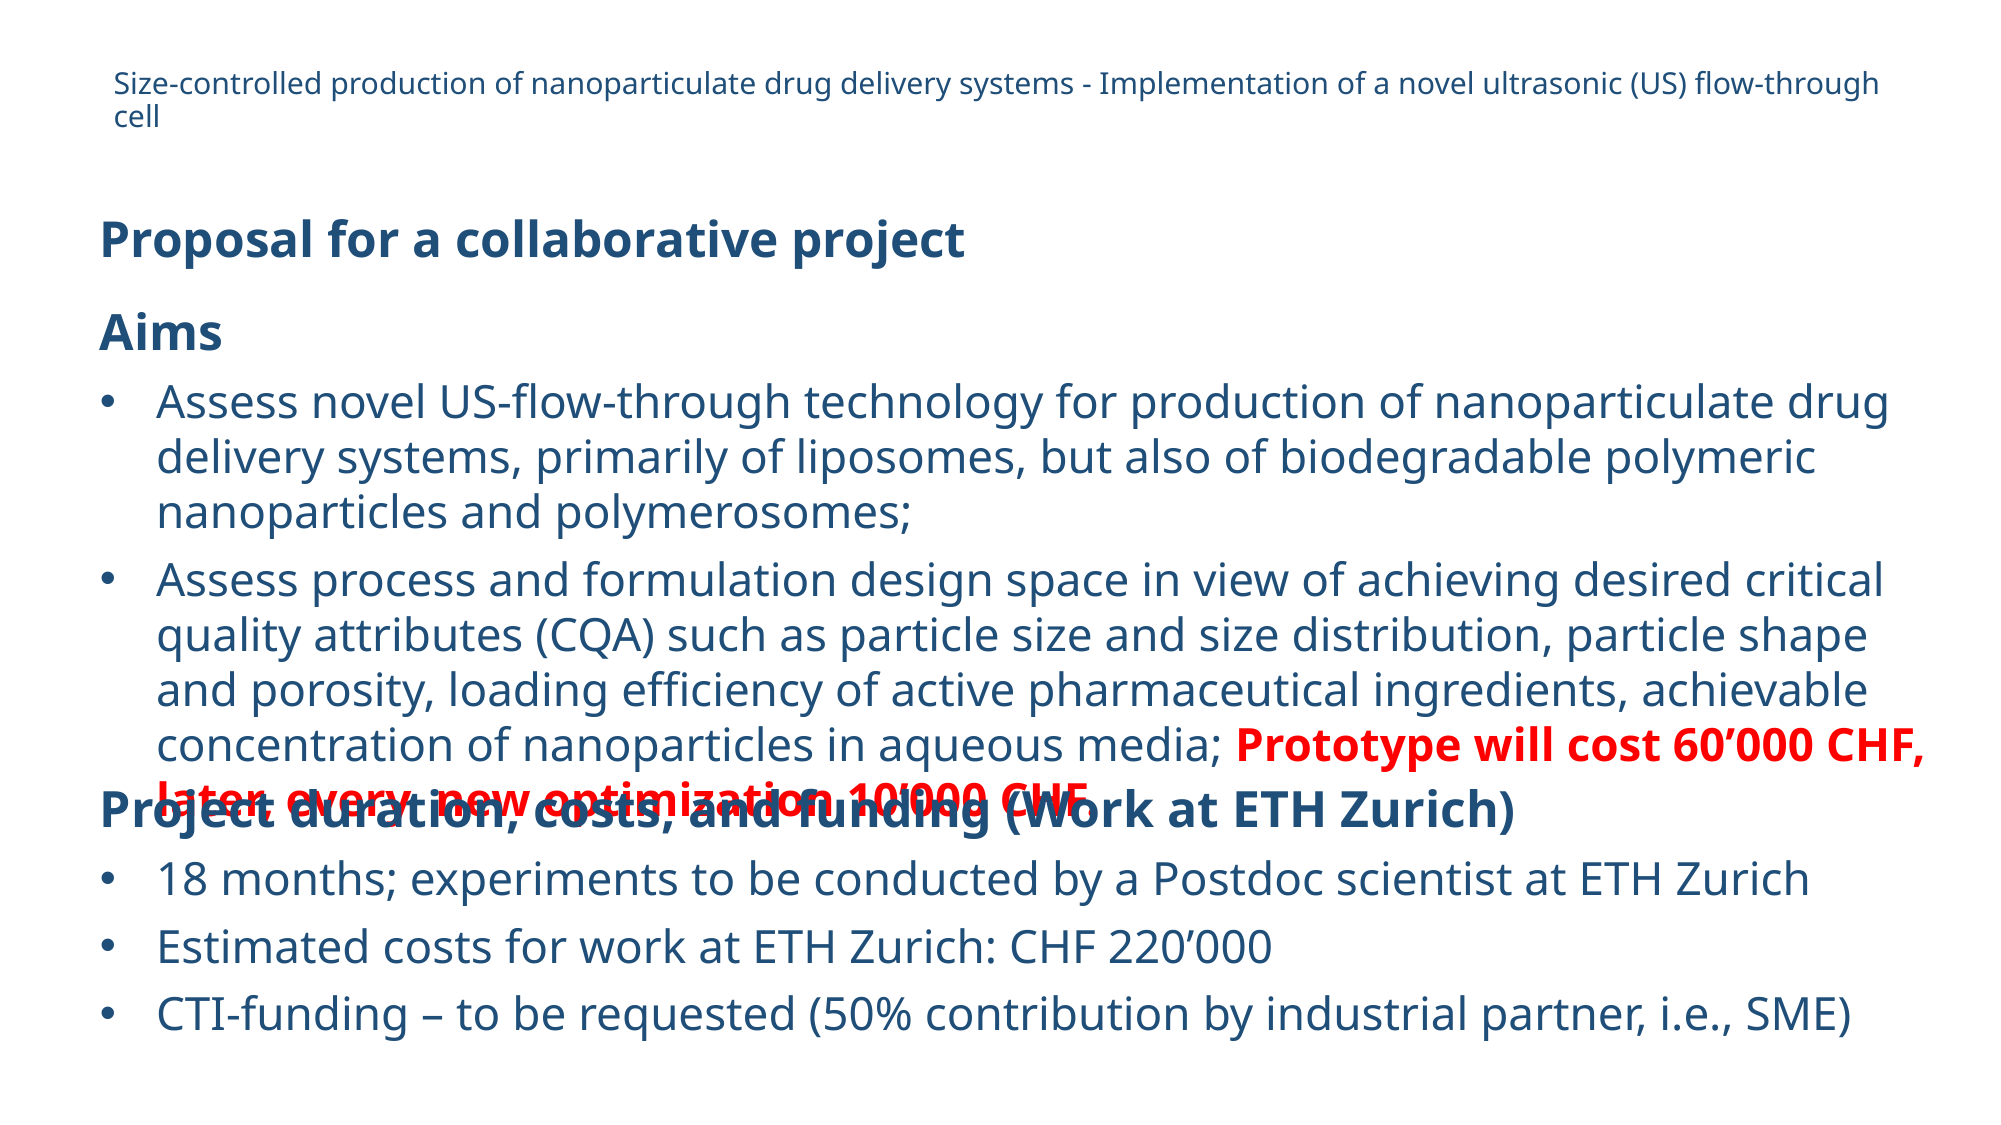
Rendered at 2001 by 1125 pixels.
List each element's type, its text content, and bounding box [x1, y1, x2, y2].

text_box Project duration, costs, and funding (Work at ETH Zurich) 18 months; experiments to be conducted by a Postdoc scientist at ETH Zurich Estimated costs for work at ETH Zurich: CHF 220’000 CTI-funding – to be requested (50% contribution by industrial partner, i.e., SME) [84, 769, 1916, 1075]
title Size-controlled production of nanoparticulate drug delivery systems - Implementation of a novel ultrasonic (US) flow-through cell [98, 60, 1939, 142]
text_box Aims Assess novel US-flow-through technology for production of nanoparticulate drug delivery systems, primarily of liposomes, but also of biodegradable polymeric nanoparticles and polymerosomes; Assess process and formulation design space in view of achieving desired critical quality attributes (CQA) such as particle size and size distribution, particle shape and porosity, loading efficiency of active pharmaceutical ingredients, achievable concentration of nanoparticles in aqueous media; Prototype will cost 60’000 CHF, later, every new optimization 10’000 CHF. [84, 292, 1973, 735]
text_box Proposal for a collaborative project [84, 158, 987, 276]
